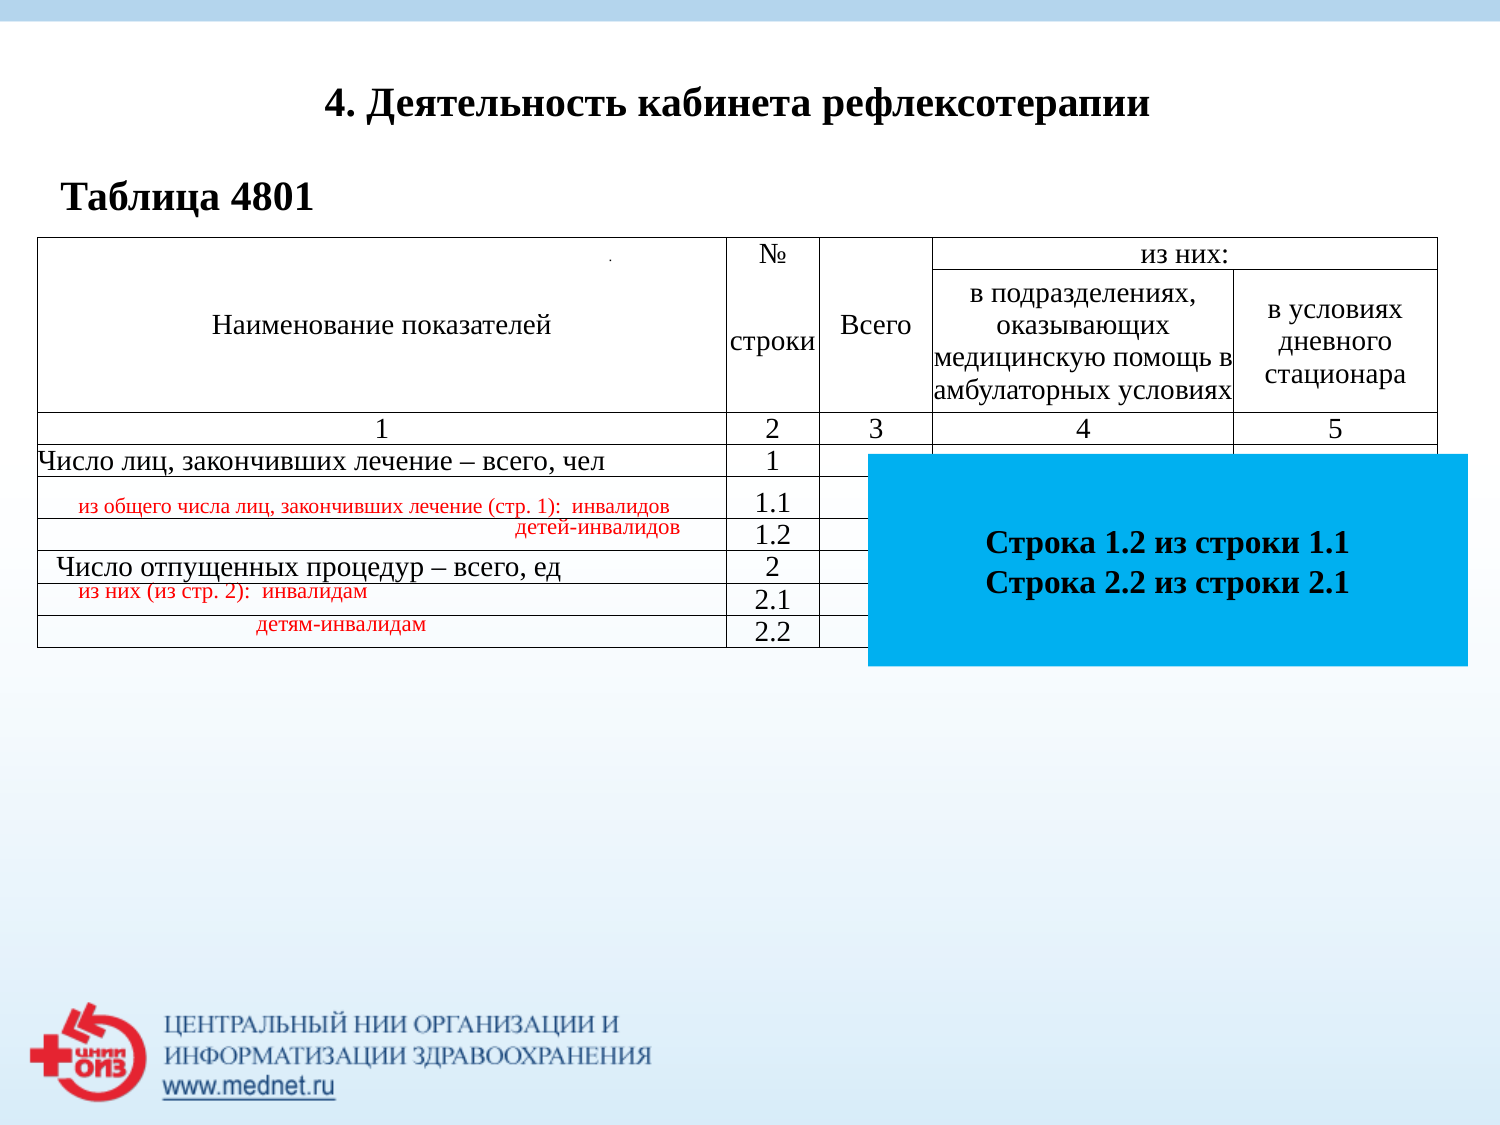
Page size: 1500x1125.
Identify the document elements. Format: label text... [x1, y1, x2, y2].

table_cell строки [727, 270, 819, 412]
table_header Всего [820, 238, 932, 412]
table_cell [820, 477, 868, 518]
table_cell 1.2 [727, 519, 819, 550]
table_header из них: [933, 238, 1437, 269]
table_cell [820, 551, 868, 583]
table_cell [820, 584, 868, 615]
table_cell детей-инвалидов [38, 519, 726, 550]
table_cell 2 [727, 413, 819, 444]
table_cell Число лиц, закончивших лечение – всего, чел [38, 445, 726, 476]
table_cell из общего числа лиц, закончивших лечение (стр. 1): инвалидов [38, 477, 726, 518]
table_cell 3 [820, 413, 932, 444]
table_cell детям-инвалидам [38, 616, 726, 647]
table_cell 2.2 [727, 616, 819, 647]
table_cell в условиях дневного стационара [1234, 270, 1437, 412]
text_box Строка 1.2 из строки 1.1 Строка 2.2 из строки 2.1 [868, 453, 1468, 667]
table_cell [933, 445, 1233, 453]
picture [0, 0, 1500, 1125]
table_cell 1 [727, 445, 819, 476]
table_cell [820, 445, 932, 476]
table_header Наименование показателей [38, 238, 726, 412]
table_cell 2.1 [727, 584, 819, 615]
table_header № [727, 238, 819, 270]
table_cell из них (из стр. 2): инвалидам [38, 584, 726, 615]
text_box 4. Деятельность кабинета рефлексотерапии [37, 62, 1438, 138]
table_cell 1.1 [727, 477, 819, 518]
table_cell [820, 616, 868, 647]
table_cell 5 [1234, 413, 1437, 444]
table_cell [1234, 445, 1437, 453]
table_cell 4 [933, 413, 1233, 444]
table_cell Число отпущенных процедур – всего, ед [38, 551, 726, 583]
title Таблица 4801 [37, 162, 349, 225]
table_cell в подразделениях, оказывающих медицинскую помощь в амбулаторных условиях [933, 270, 1233, 412]
table_cell [820, 519, 868, 550]
table_cell 2 [727, 551, 819, 583]
table_cell 1 [38, 413, 726, 444]
